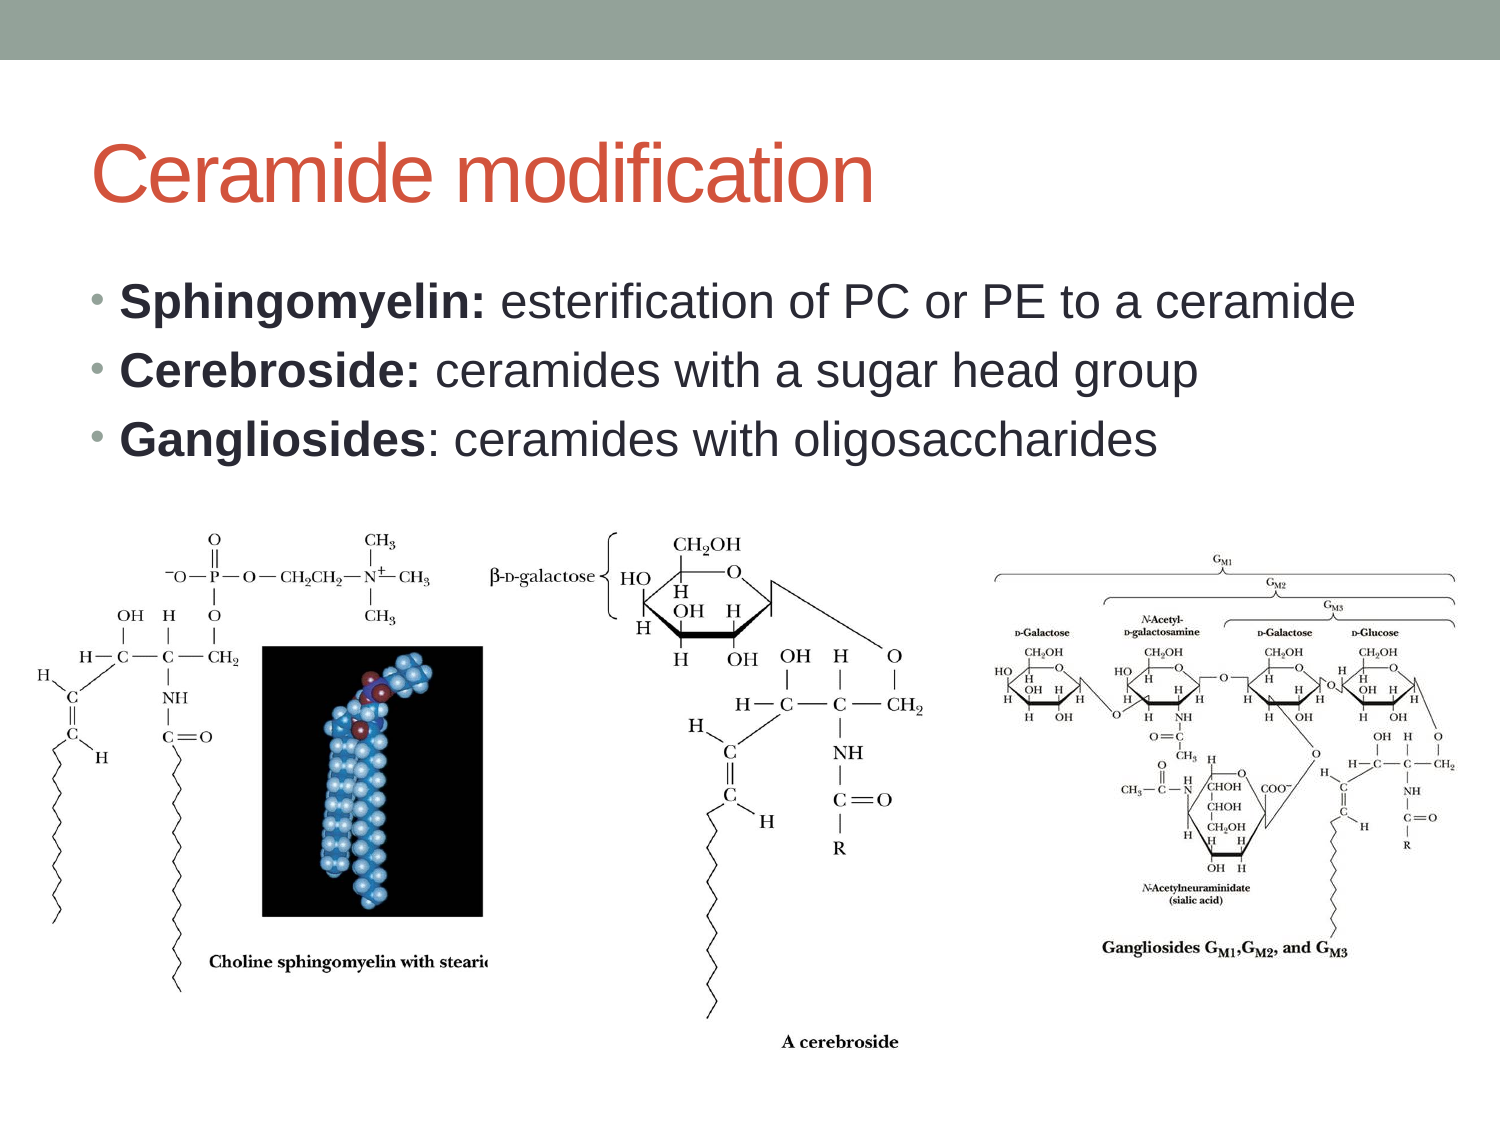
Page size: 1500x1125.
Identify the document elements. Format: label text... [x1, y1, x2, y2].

list Sphingomyelin: esterification of PC or PE to a ceramide Cerebroside: ceramides with a sugar head group Gangliosides: ceramides with oligosaccharides [75, 262, 1425, 475]
picture [24, 517, 928, 1051]
title Ceramide modification [75, 87, 1425, 250]
picture [962, 550, 1470, 969]
